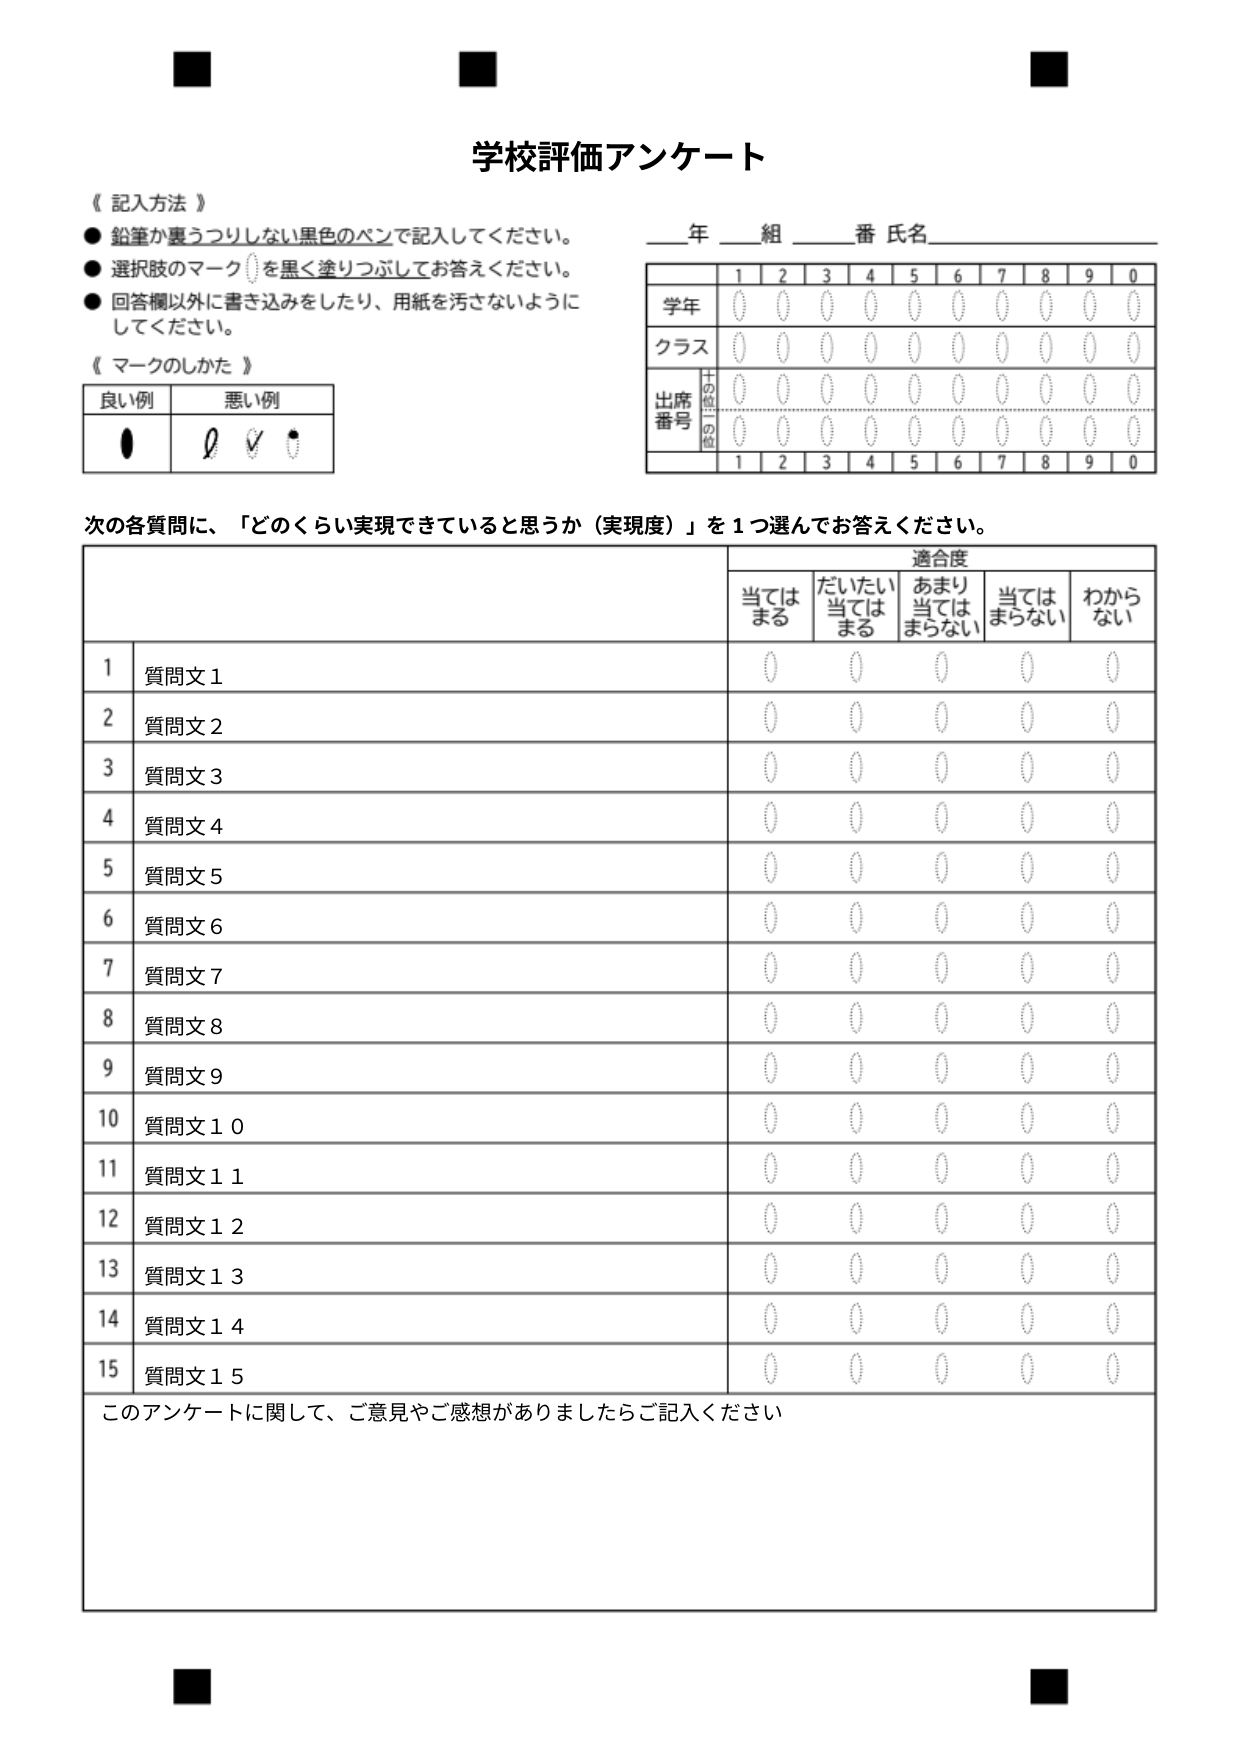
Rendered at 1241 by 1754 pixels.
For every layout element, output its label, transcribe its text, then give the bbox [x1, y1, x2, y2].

text_box 次の各質問に、「どのくらい実現できていると思うか（実現度）」を1つ選んでお答えください。 [69, 505, 1012, 546]
text_box 学校評価アンケート [0, 128, 1241, 184]
text_box 質問文１ 質問文２ 質問文３ 質問文４ 質問文５ 質問文６ 質問文７ 質問文８ 質問文９ 質問文１０ 質問文１１ 質問文１２ 質問文１３ 質問文１４ 質問文１５ [129, 631, 263, 1397]
text_box このアンケートに関して、ご意見やご感想がありましたらご記入ください [85, 1392, 798, 1432]
